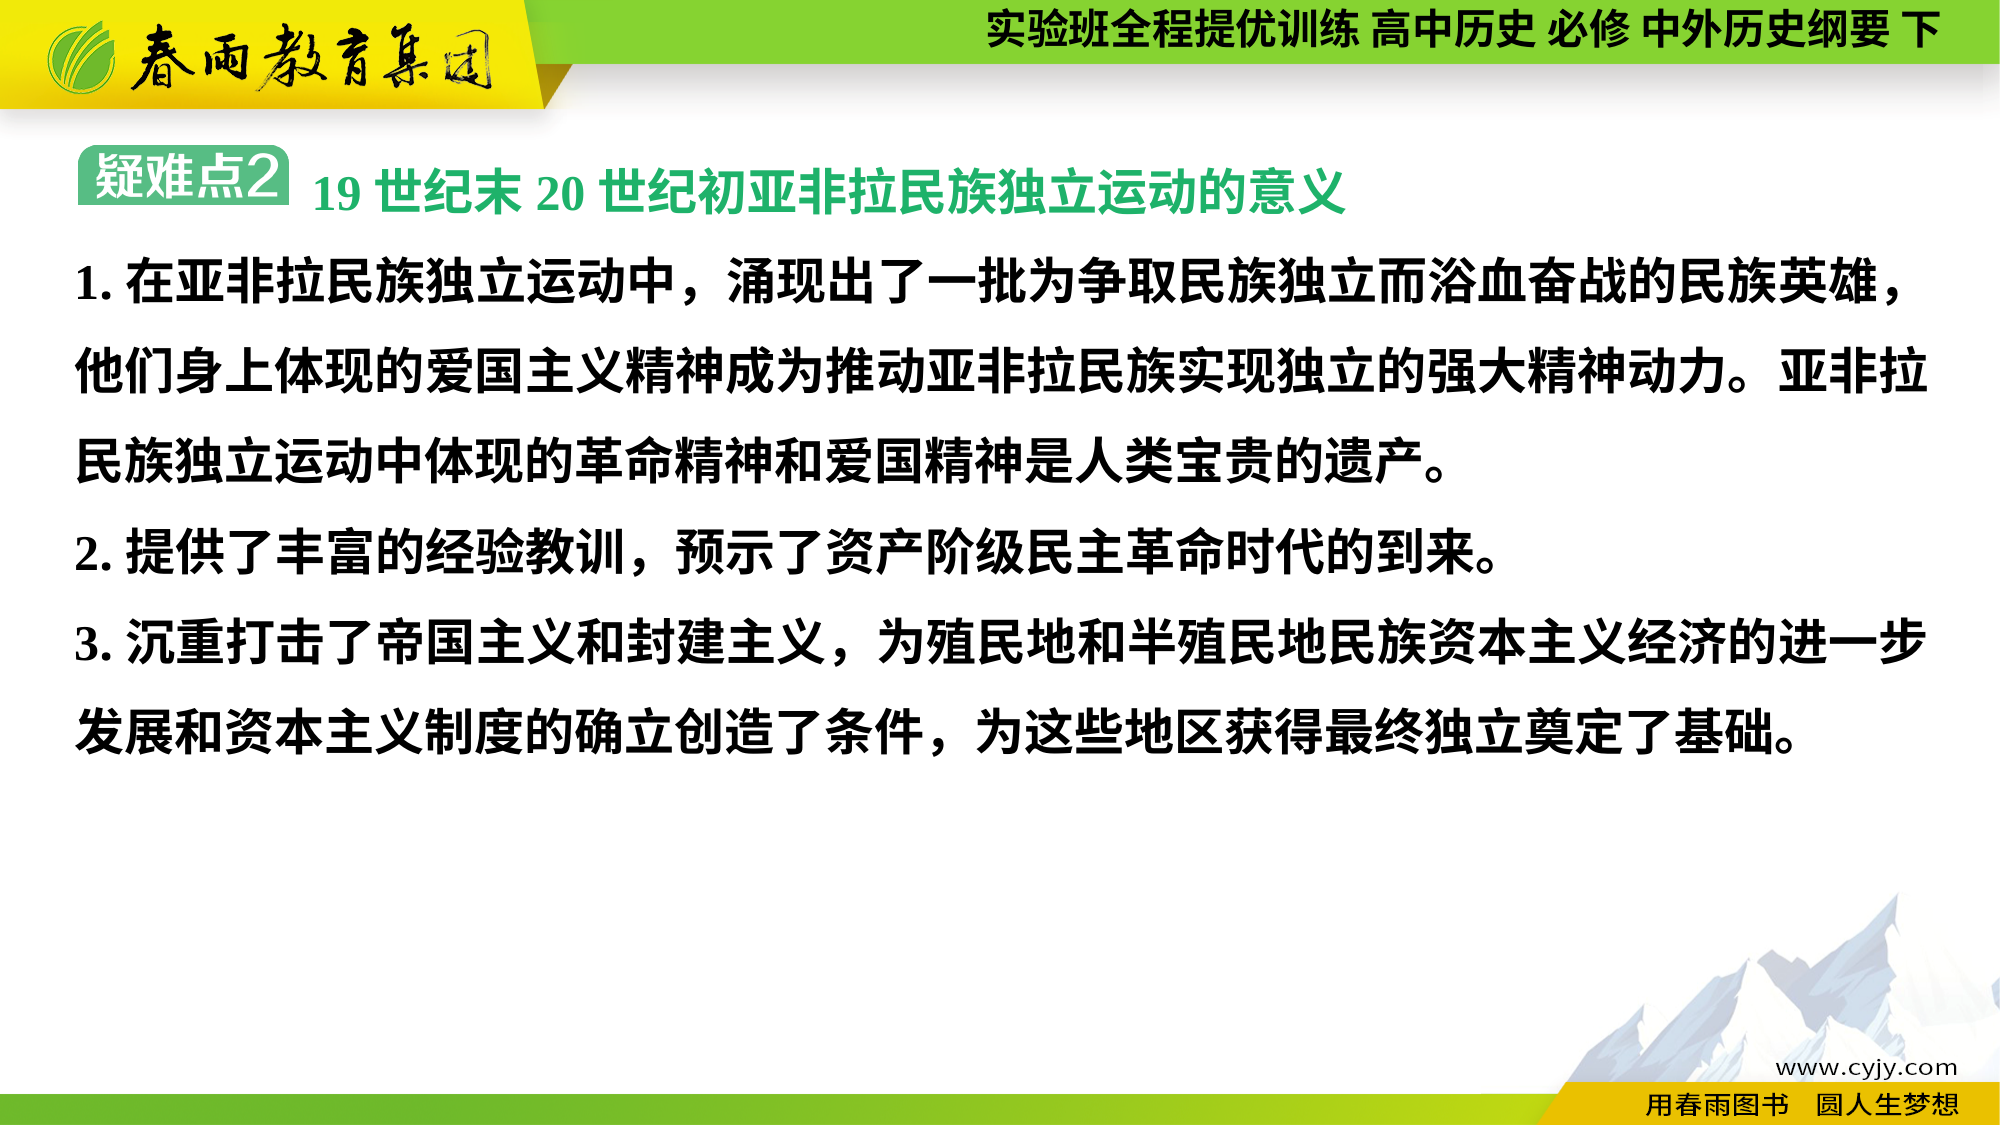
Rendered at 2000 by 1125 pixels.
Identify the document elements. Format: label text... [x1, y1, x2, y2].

picture [0, 0, 2000, 1125]
list 19世纪末20世纪初亚非拉民族独立运动的意义 1.在亚非拉民族独立运动中，涌现出了一批为争取民族独立而浴血奋战的民族英雄，他们身上体现的爱国主义精神成为推动亚非拉民族实现独立的强大精神动力。亚非拉民族独立运动中体现的革命精神和爱国精神是人类宝贵的遗产。 2.提供了丰富的经验教训，预示了资产阶级民主革命时代的到来。 3.沉重打击了帝国主义和封建主义，为殖民地和半殖民地民族资本主义经济的进一步发展和资本主义制度的确立创造了条件，为这些地区获得最终独立奠定了基础。 [59, 122, 1944, 763]
